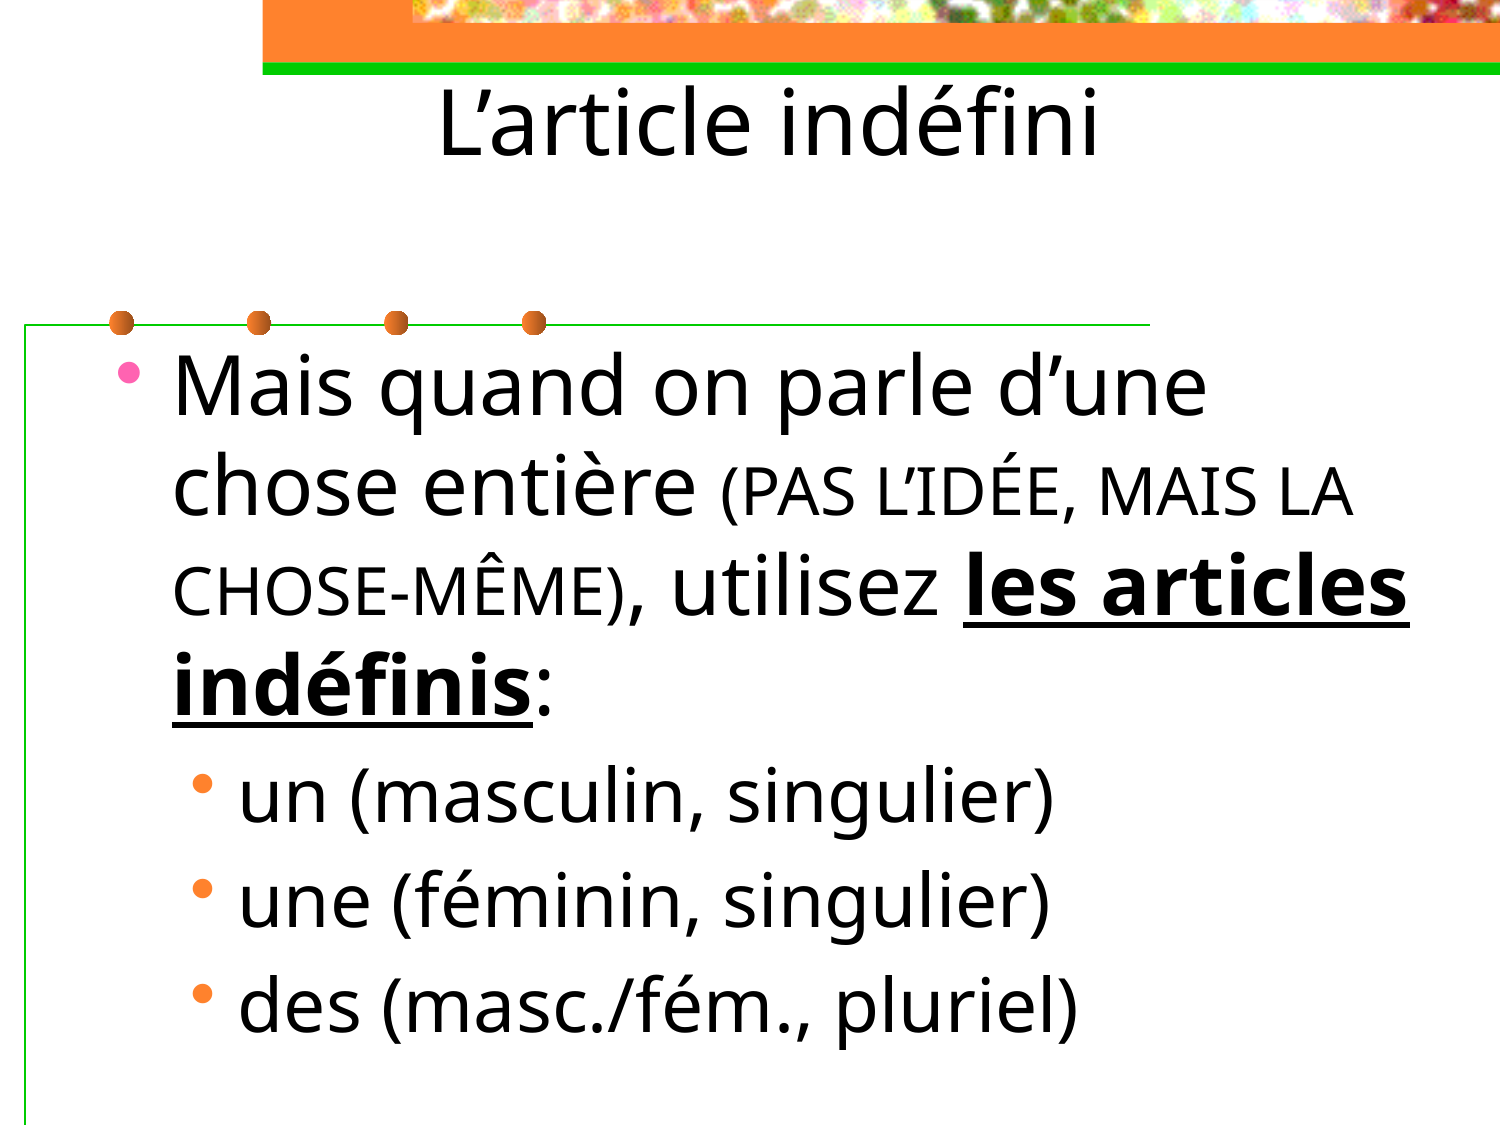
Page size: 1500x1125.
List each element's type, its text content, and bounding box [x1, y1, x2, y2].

list Mais quand on parle d’une chose entière (PAS L’IDÉE, MAIS LA CHOSE-MÊME), utilisez les articles indéfinis: un (masculin, singulier) une (féminin, singulier) des (masc./fém., pluriel) [100, 324, 1475, 1063]
picture [412, 0, 1500, 23]
title L’article indéfini [100, 37, 1438, 200]
